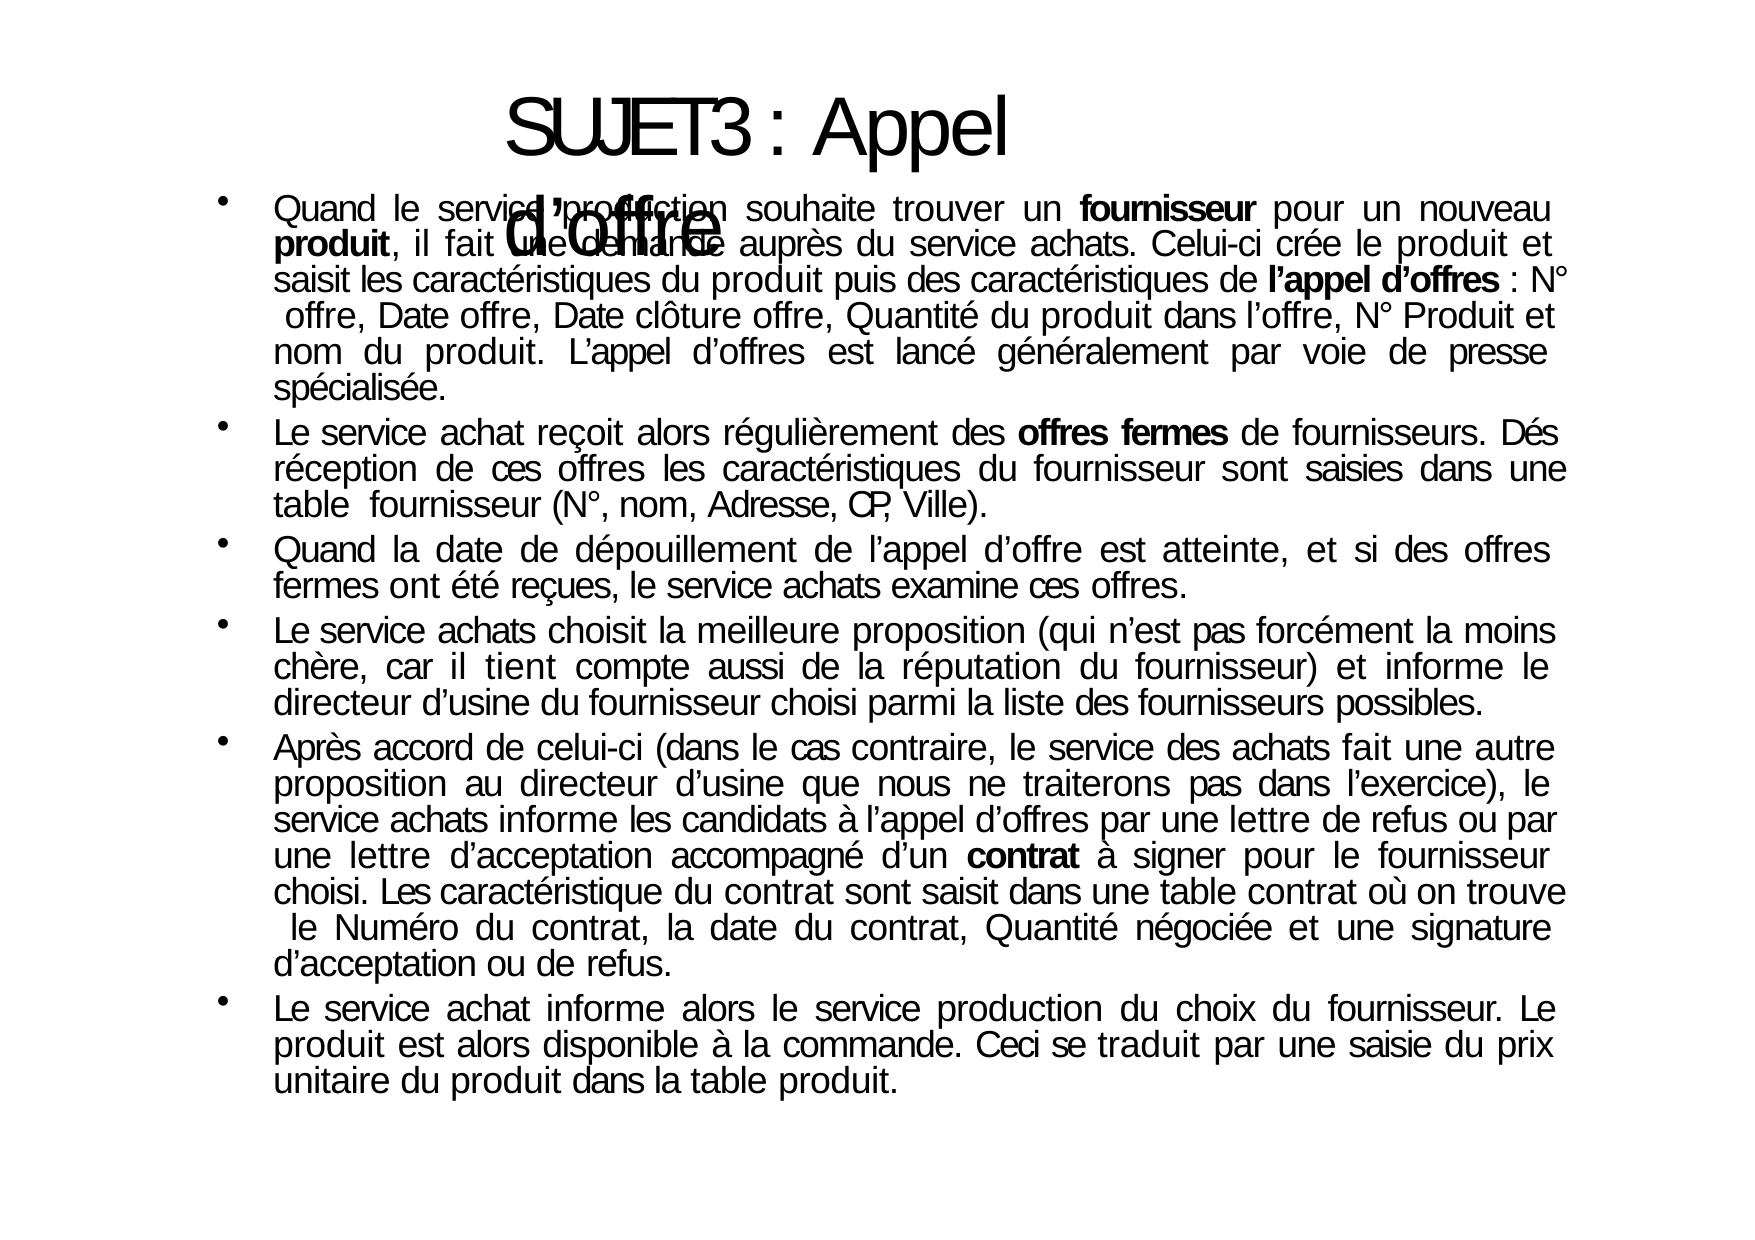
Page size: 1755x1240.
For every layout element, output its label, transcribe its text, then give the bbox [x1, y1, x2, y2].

text_box Quand le service production souhaite trouver un fournisseur pour un nouveau produit, il fait une demande auprès du service achats. Celui-ci crée le produit et saisit les caractéristiques du produit puis des caractéristiques de l’appel d’offres : N° offre, Date offre, Date clôture offre, Quantité du produit dans l’offre, N° Produit et nom du produit. L’appel d’offres est lancé généralement par voie de presse spécialisée. Le service achat reçoit alors régulièrement des offres fermes de fournisseurs. Dés réception de ces offres les caractéristiques du fournisseur sont saisies dans une table fournisseur (N°, nom, Adresse, CP, Ville). Quand la date de dépouillement de l’appel d’offre est atteinte, et si des offres fermes ont été reçues, le service achats examine ces offres. Le service achats choisit la meilleure proposition (qui n’est pas forcément la moins chère, car il tient compte aussi de la réputation du fournisseur) et informe le directeur d’usine du fournisseur choisi parmi la liste des fournisseurs possibles. Après accord de celui-ci (dans le cas contraire, le service des achats fait une autre proposition au directeur d’usine que nous ne traiterons pas dans l’exercice), le service achats informe les candidats à l’appel d’offres par une lettre de refus ou par une lettre d’acceptation accompagné d’un contrat à signer pour le fournisseur choisi. Les caractéristique du contrat sont saisit dans une table contrat où on trouve le Numéro du contrat, la date du contrat, Quantité négociée et une signature d’acceptation ou de refus. Le service achat informe alors le service production du choix du fournisseur. Le produit est alors disponible à la commande. Ceci se traduit par une saisie du prix unitaire du produit dans la table produit. [214, 181, 1568, 1101]
title SUJET3 : Appel d’offre [501, 70, 1243, 181]
